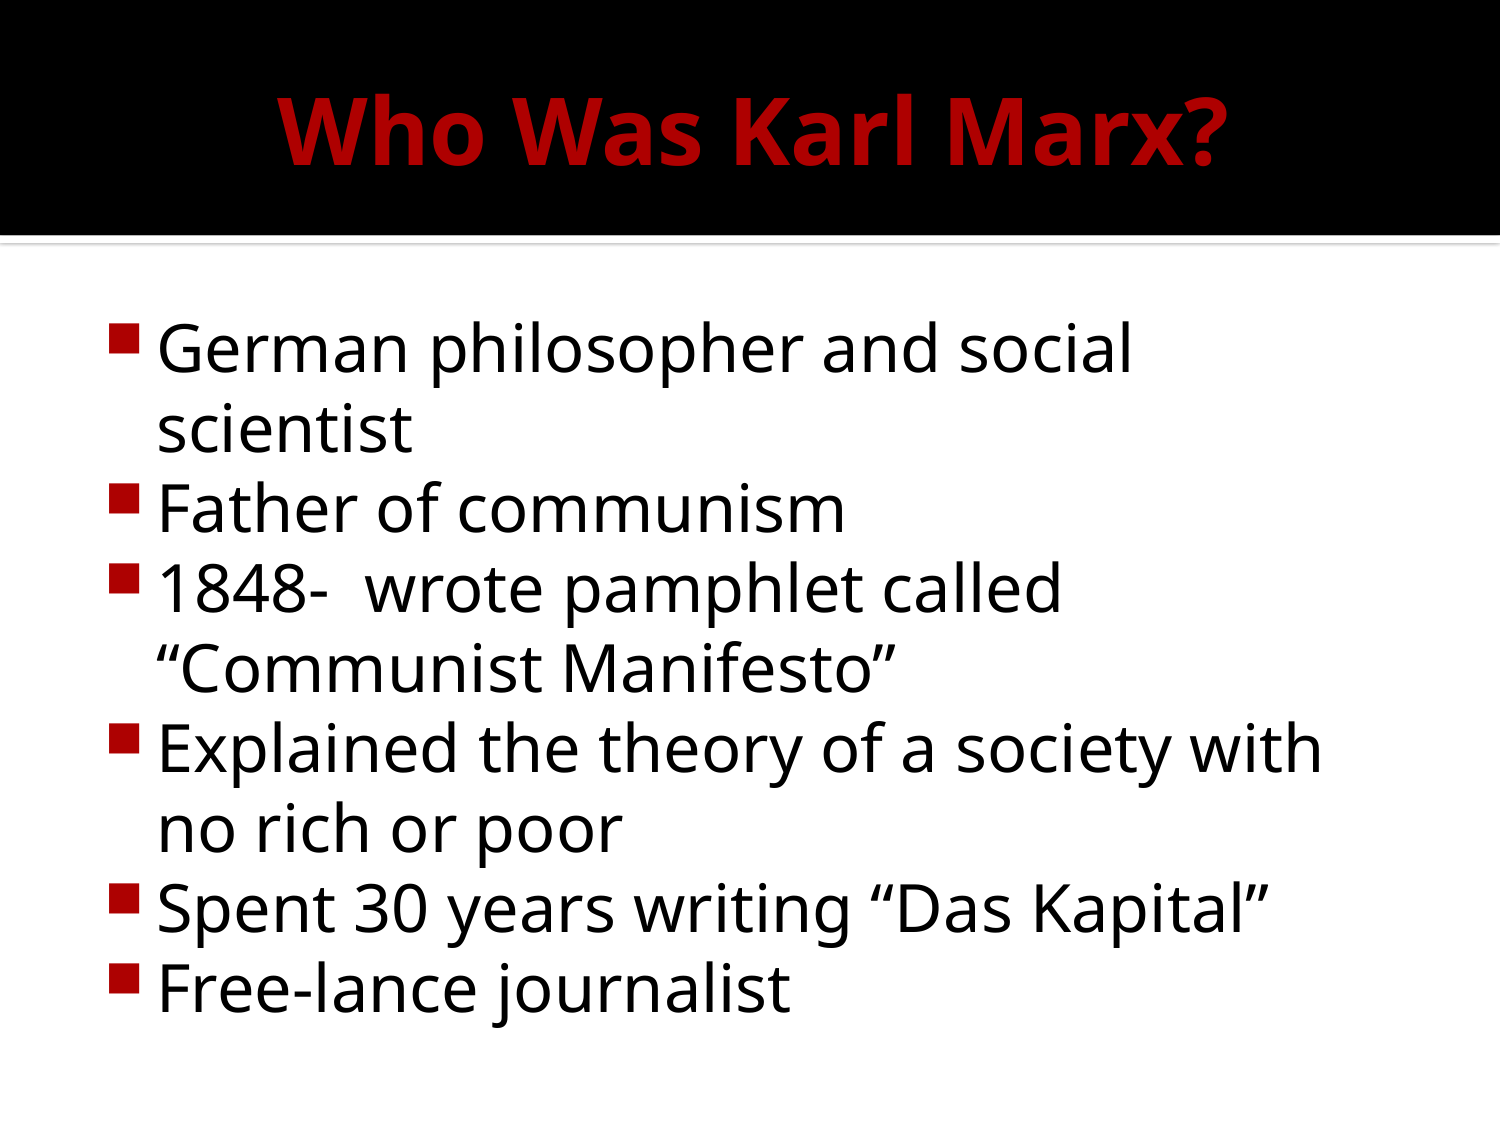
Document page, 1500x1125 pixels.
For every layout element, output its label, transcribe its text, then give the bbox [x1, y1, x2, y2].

title Who Was Karl Marx? [75, 25, 1425, 231]
list German philosopher and social scientist Father of communism 1848- wrote pamphlet called “Communist Manifesto” Explained the theory of a society with no rich or poor Spent 30 years writing “Das Kapital” Free-lance journalist [75, 291, 1425, 1050]
